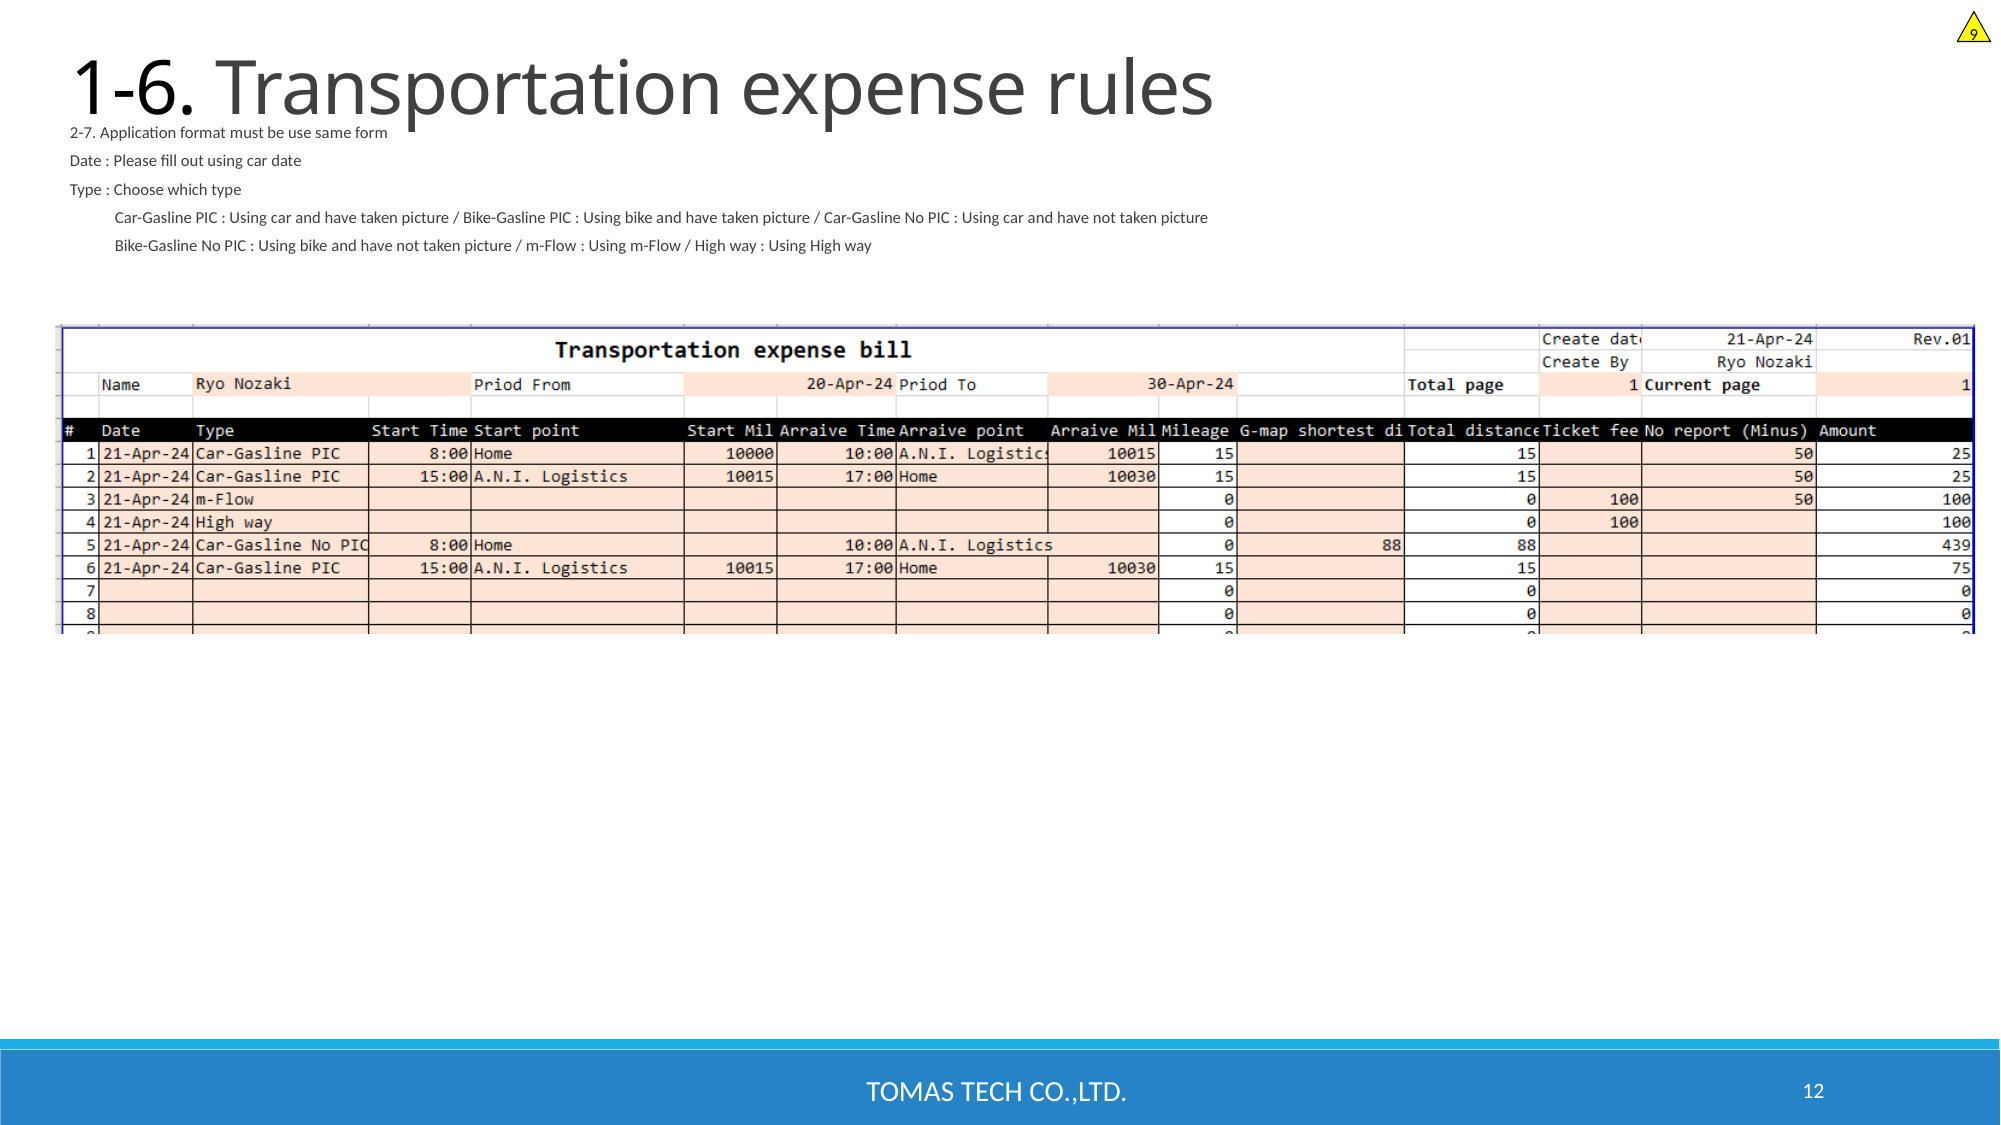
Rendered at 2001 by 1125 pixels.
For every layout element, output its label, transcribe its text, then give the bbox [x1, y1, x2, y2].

picture [54, 323, 1976, 635]
text_box 9 [1956, 10, 1992, 43]
footer TOMAS TECH CO.,LTD. [604, 1059, 1396, 1120]
text_box 2-7. Application format must be use same form Date : Please fill out using car date Type : Choose which type Car-Gasline PIC : Using car and have taken picture / Bike-Gasline PIC : Using bike and have taken picture / Car-Gasline No PIC : Using car and have not taken picture Bike-Gasline No PIC : Using bike and have not taken picture / m-Flow : Using m-Flow / High way : Using High way [55, 114, 1974, 323]
text_box 1-6. Transportation expense rules [55, 27, 1945, 114]
slide_number 12 [1624, 1059, 1840, 1120]
